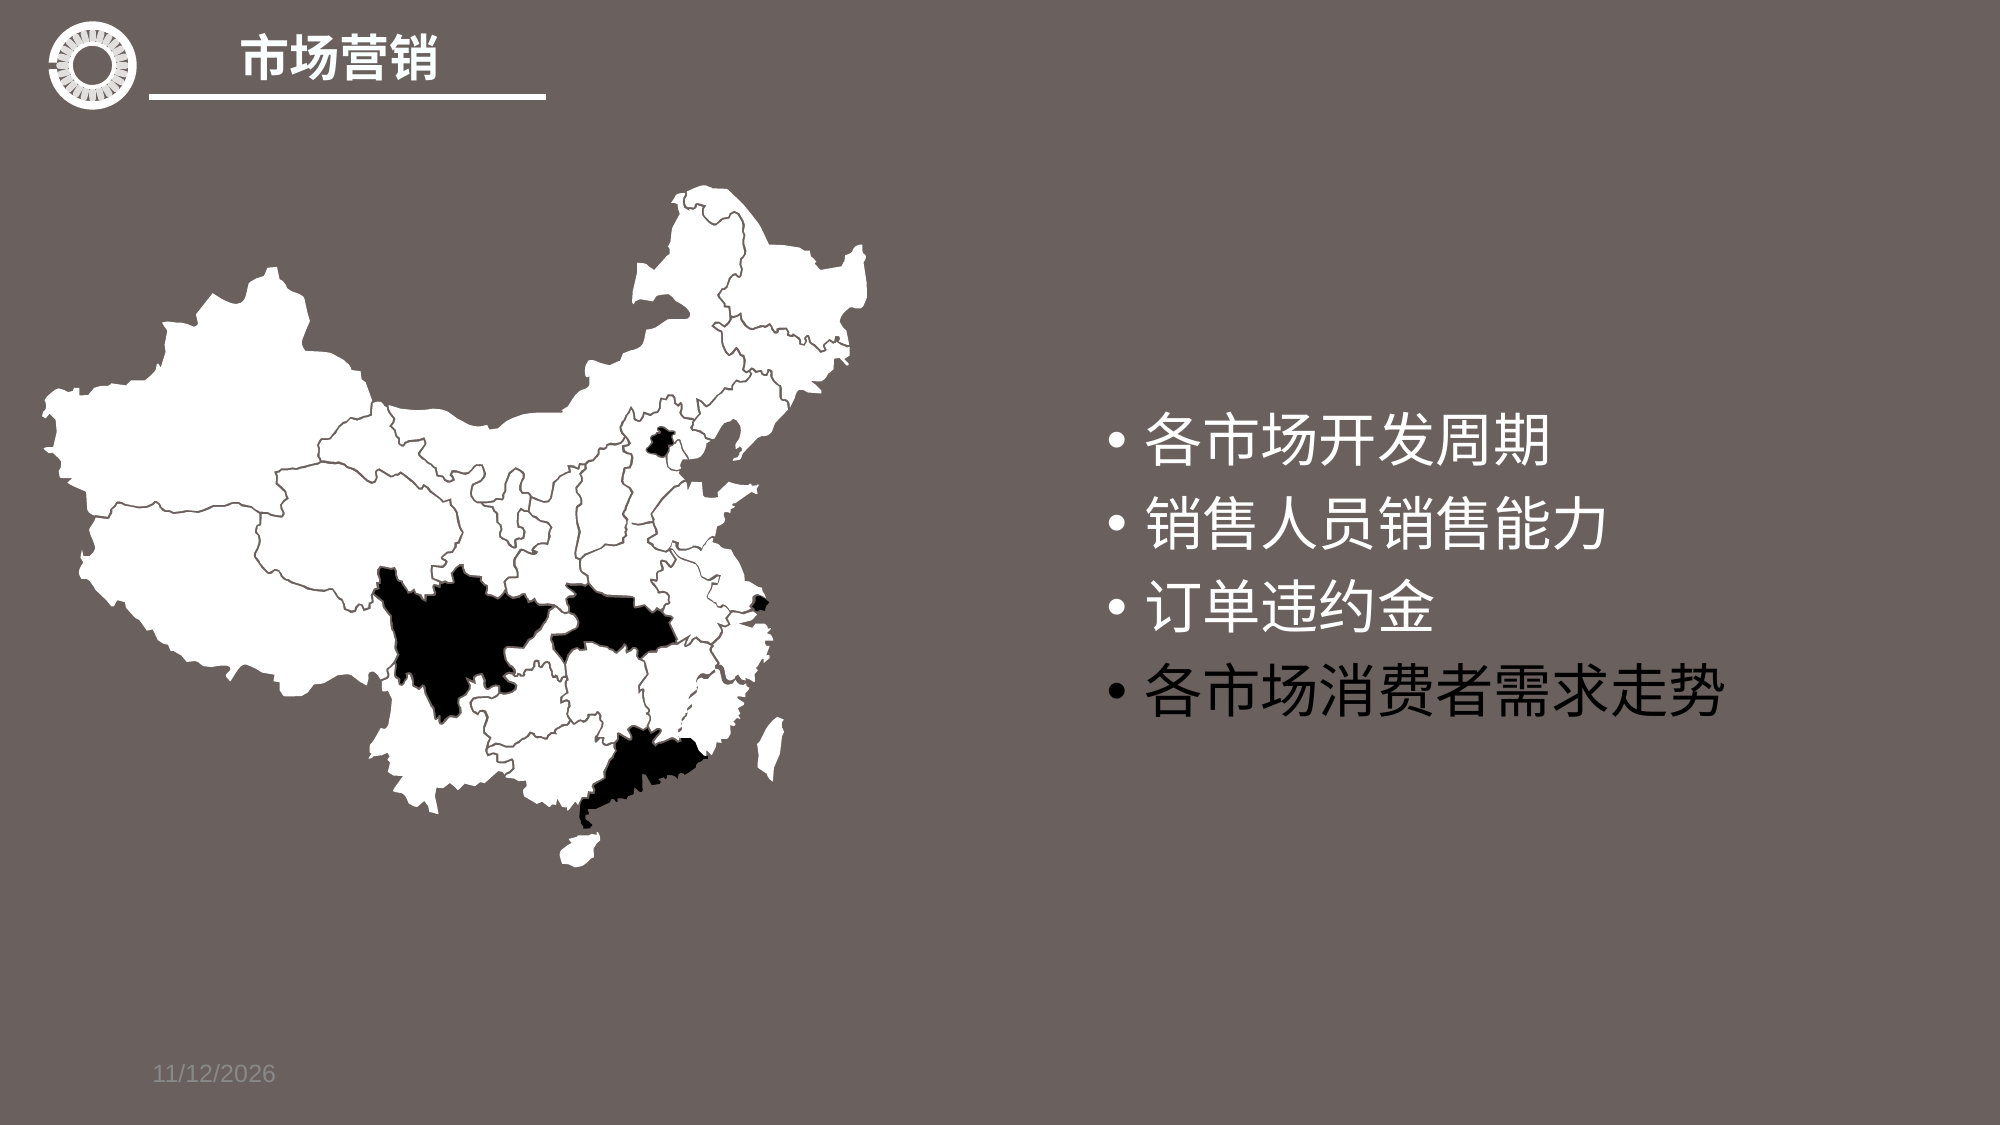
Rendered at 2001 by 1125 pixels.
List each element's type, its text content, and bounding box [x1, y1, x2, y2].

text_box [41, 185, 868, 868]
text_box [48, 21, 137, 110]
text_box 市场营销 [142, 31, 564, 89]
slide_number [137, 1042, 588, 1103]
list 各市场开发周期 销售人员销售能力 订单违约金 各市场消费者需求走势 [1091, 403, 2000, 567]
